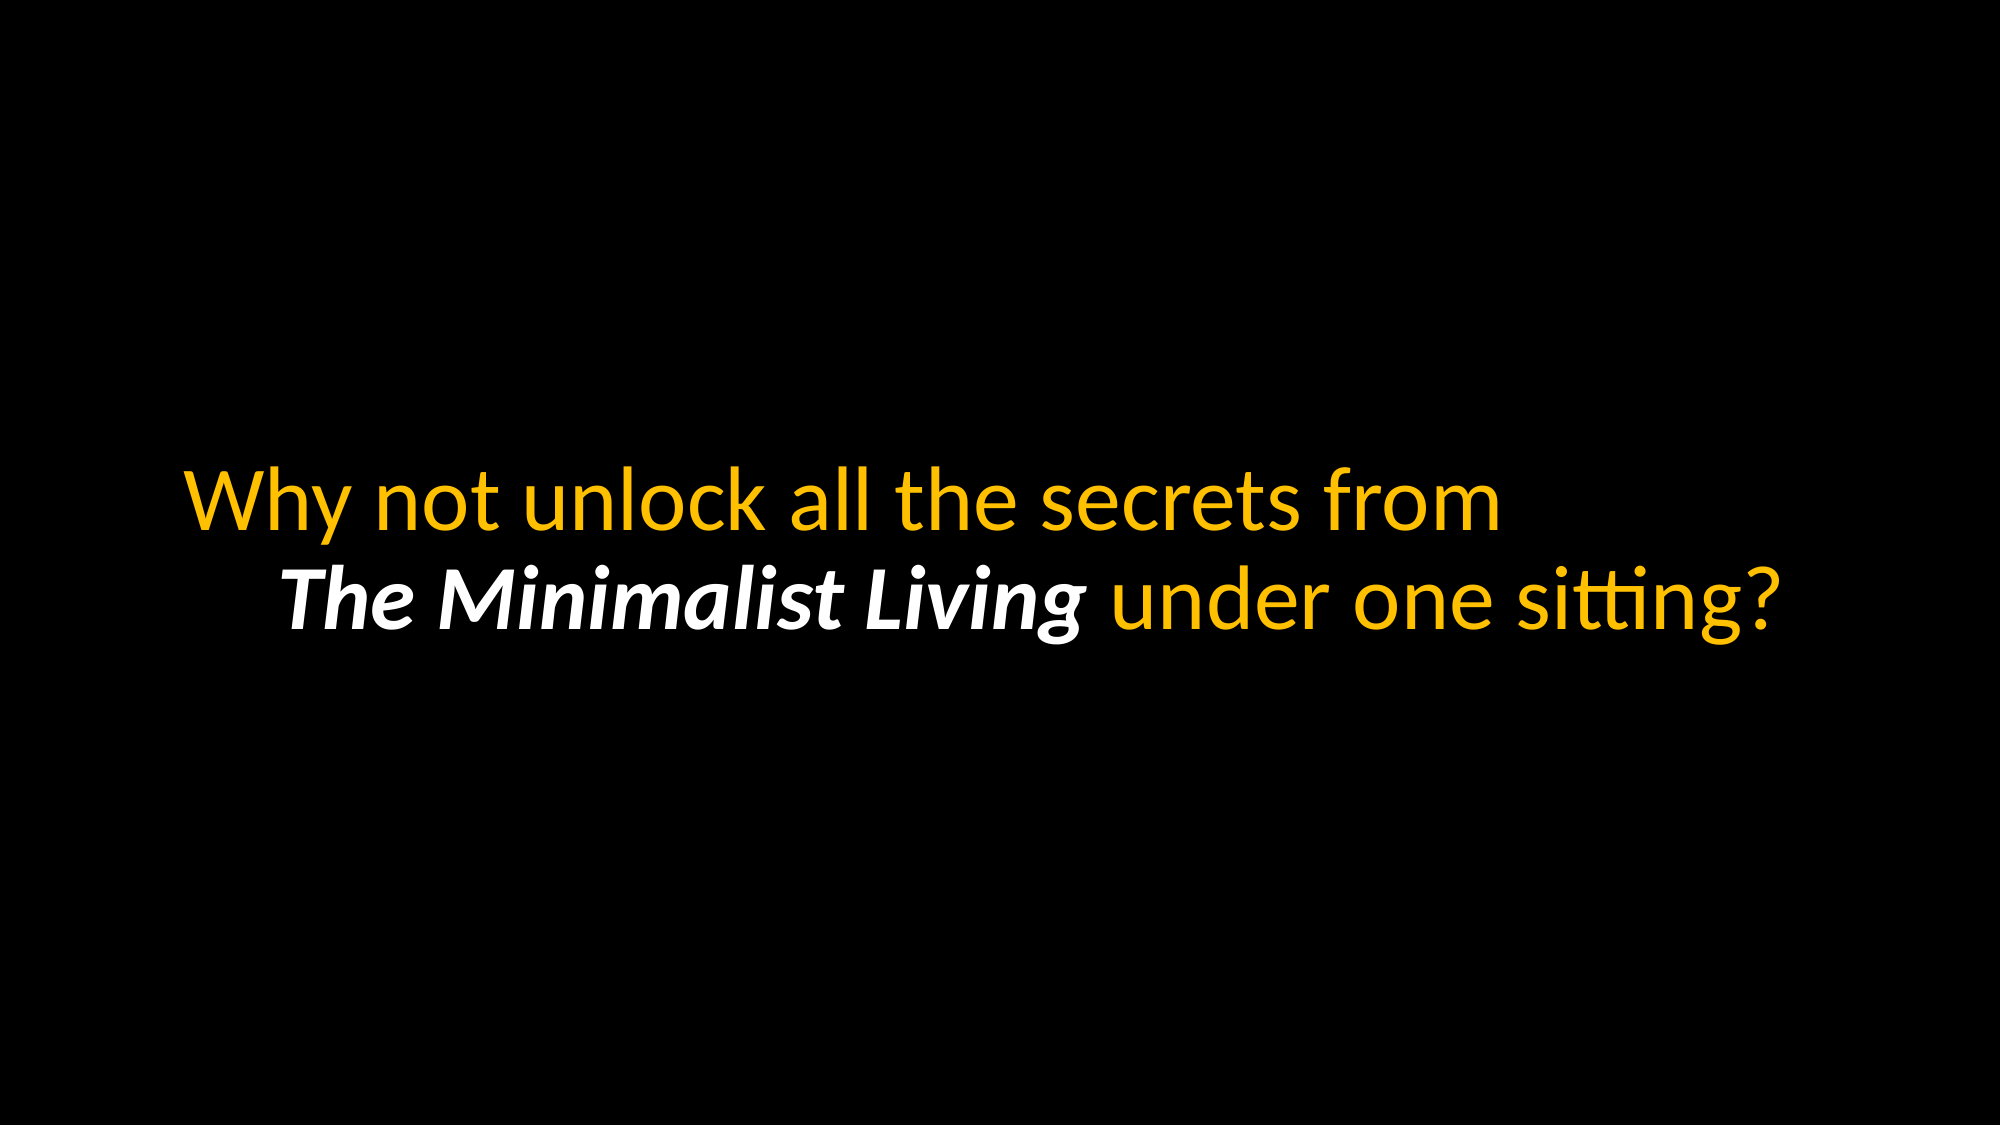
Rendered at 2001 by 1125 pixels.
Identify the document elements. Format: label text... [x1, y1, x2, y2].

list Why not unlock all the secrets from The Minimalist Living under one sitting? [158, 443, 1884, 998]
